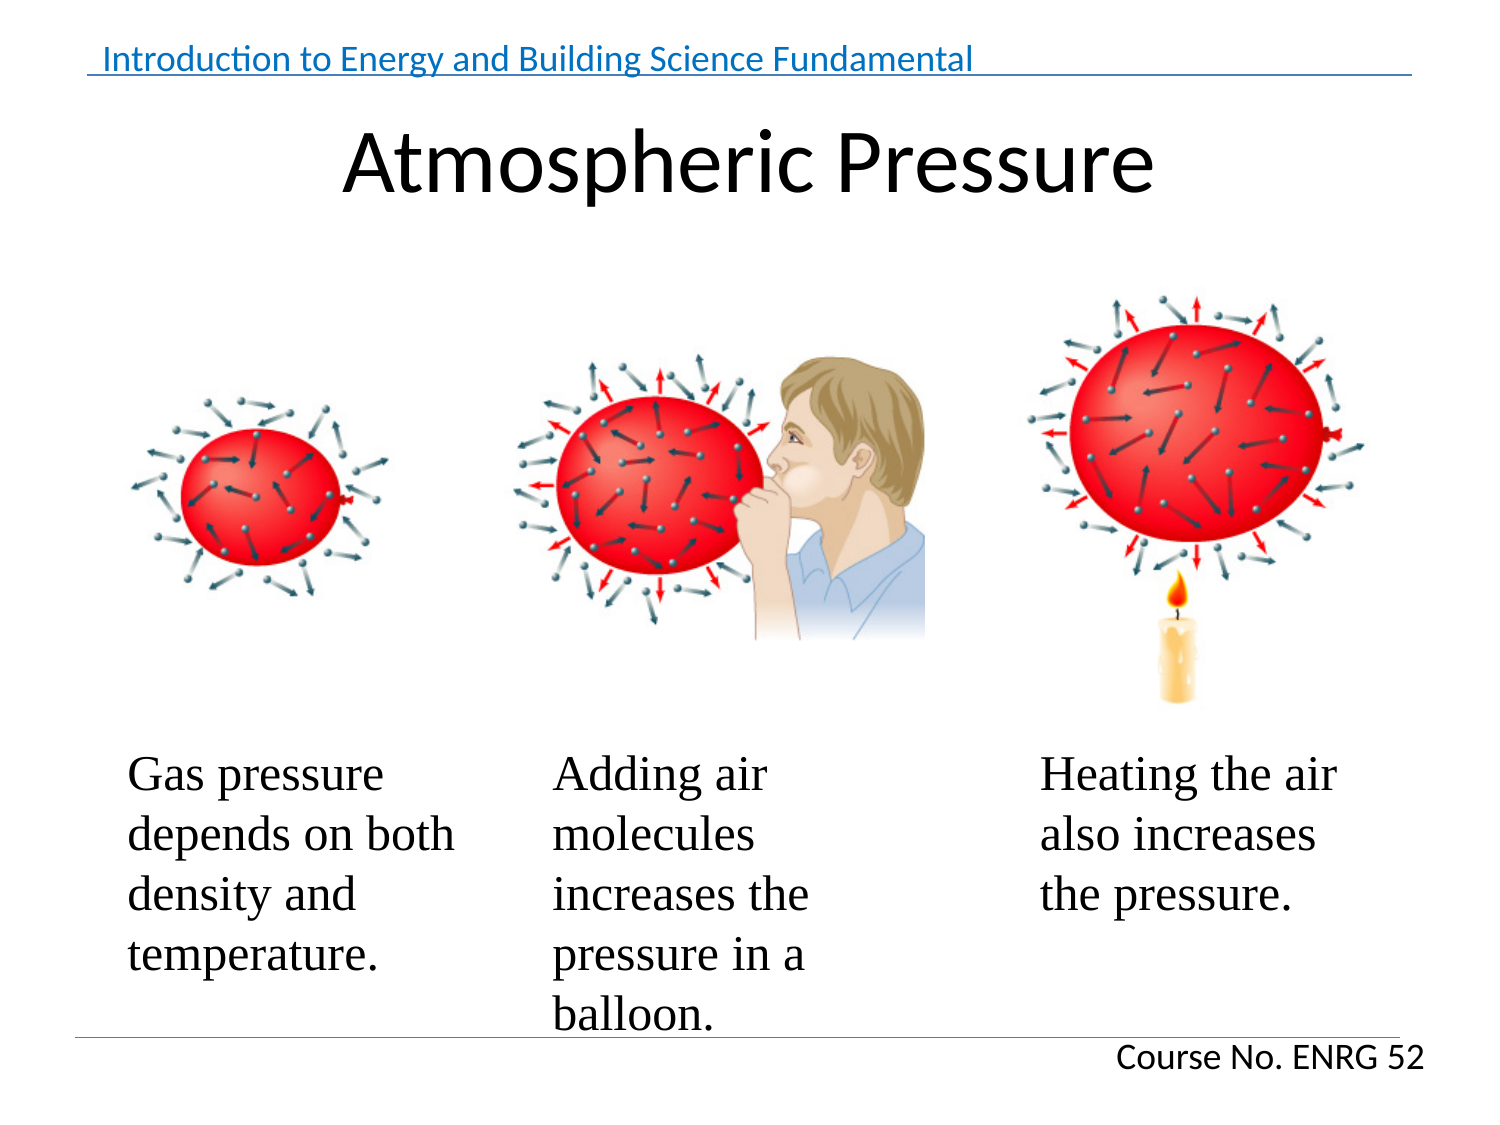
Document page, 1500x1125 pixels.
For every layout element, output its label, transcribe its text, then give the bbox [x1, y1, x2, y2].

text_box Adding air molecules increases the pressure in a balloon. [537, 732, 913, 1048]
text_box Heating the air also increases the pressure. [1024, 732, 1400, 928]
picture [1005, 274, 1388, 715]
picture [492, 334, 926, 663]
picture [112, 376, 406, 613]
title Atmospheric Pressure [112, 62, 1388, 250]
text_box Gas pressure depends on both density and temperature. [112, 732, 488, 988]
